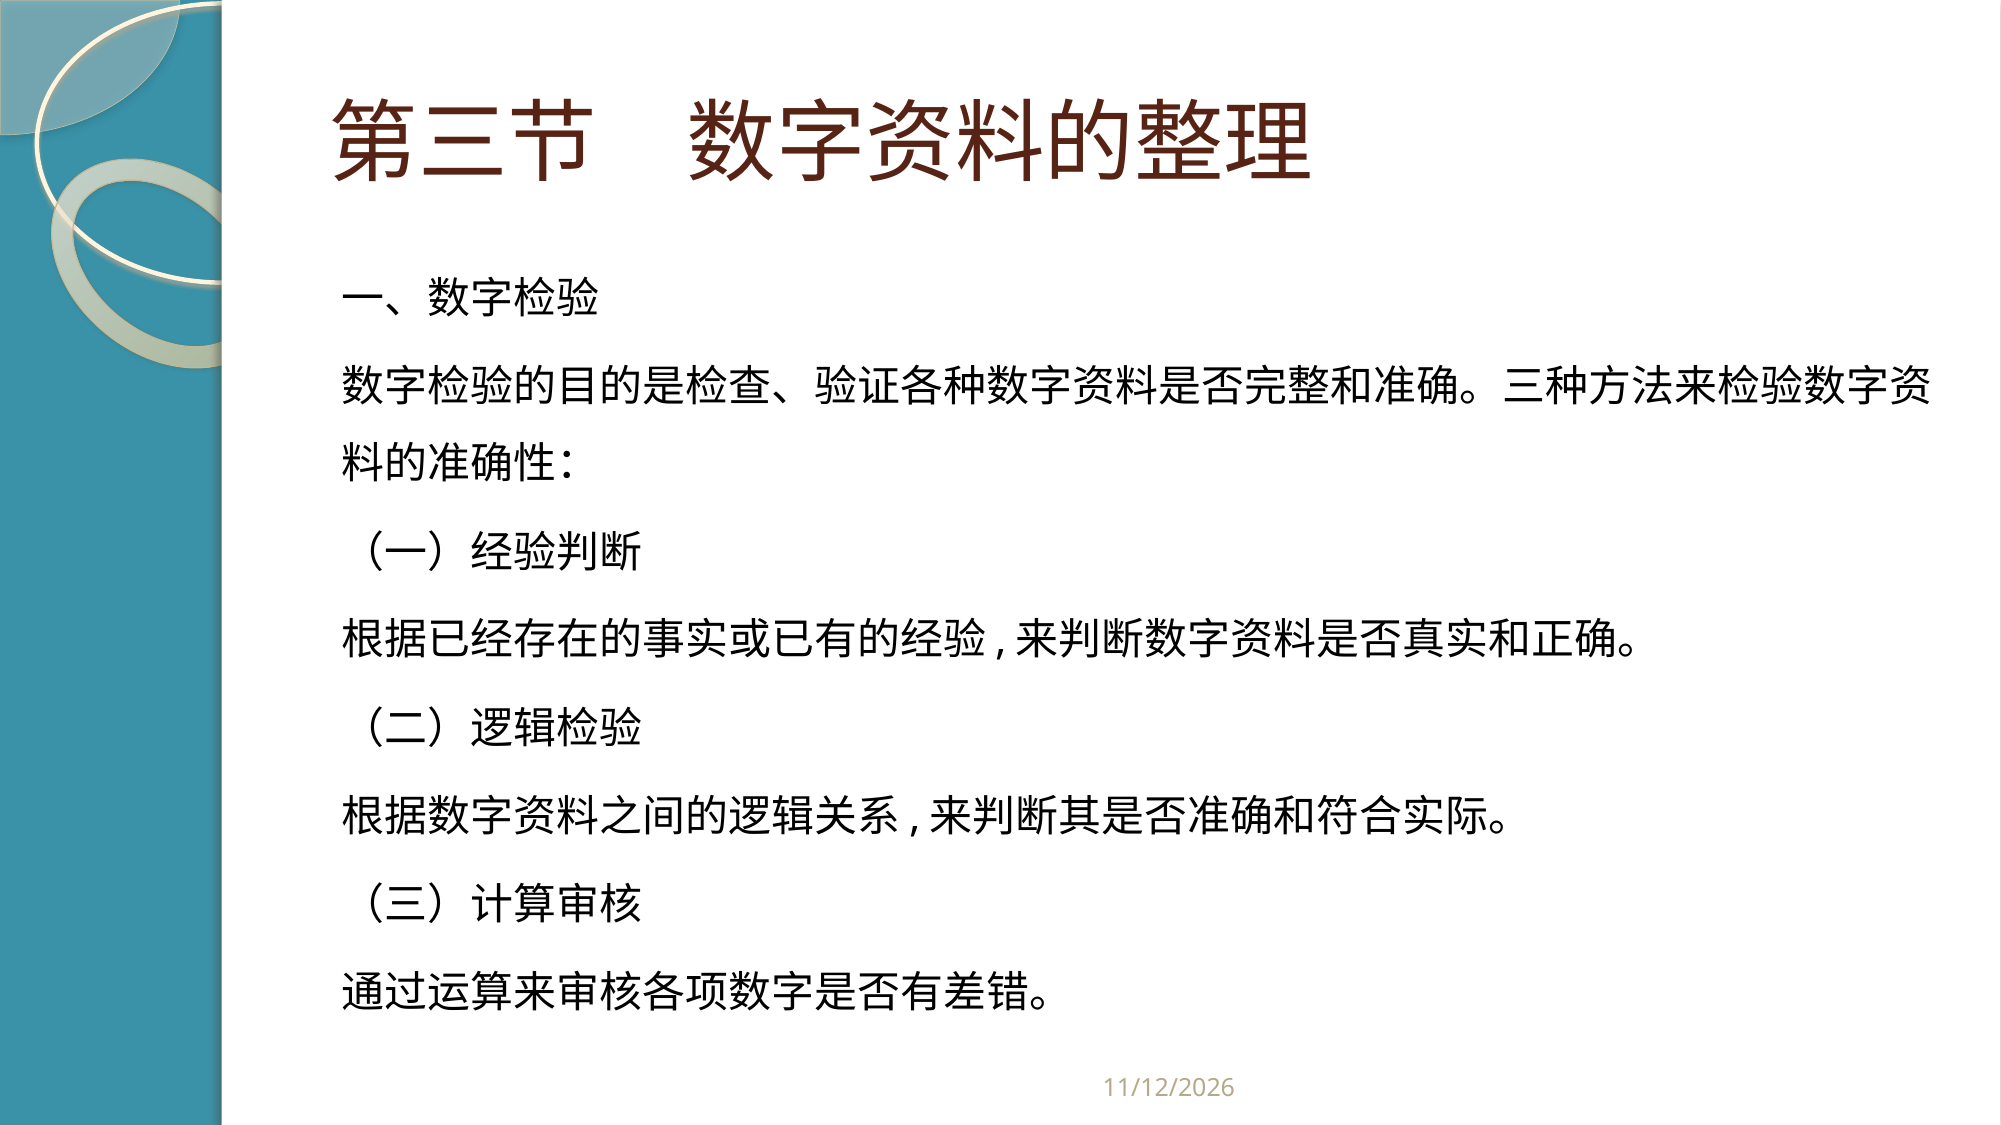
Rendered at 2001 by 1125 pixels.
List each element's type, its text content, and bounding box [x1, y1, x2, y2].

title 第三节 数字资料的整理 [313, 45, 1954, 233]
list 一、数字检验 数字检验的目的是检查、验证各种数字资料是否完整和准确。三种方法来检验数字资料的准确性： （一）经验判断 根据已经存在的事实或已有的经验,来判断数字资料是否真实和正确。 （二）逻辑检验 根据数字资料之间的逻辑关系,来判断其是否准确和符合实际。 （三）计算审核 通过运算来审核各项数字是否有差错。 [313, 237, 1954, 1025]
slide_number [783, 1034, 1250, 1113]
